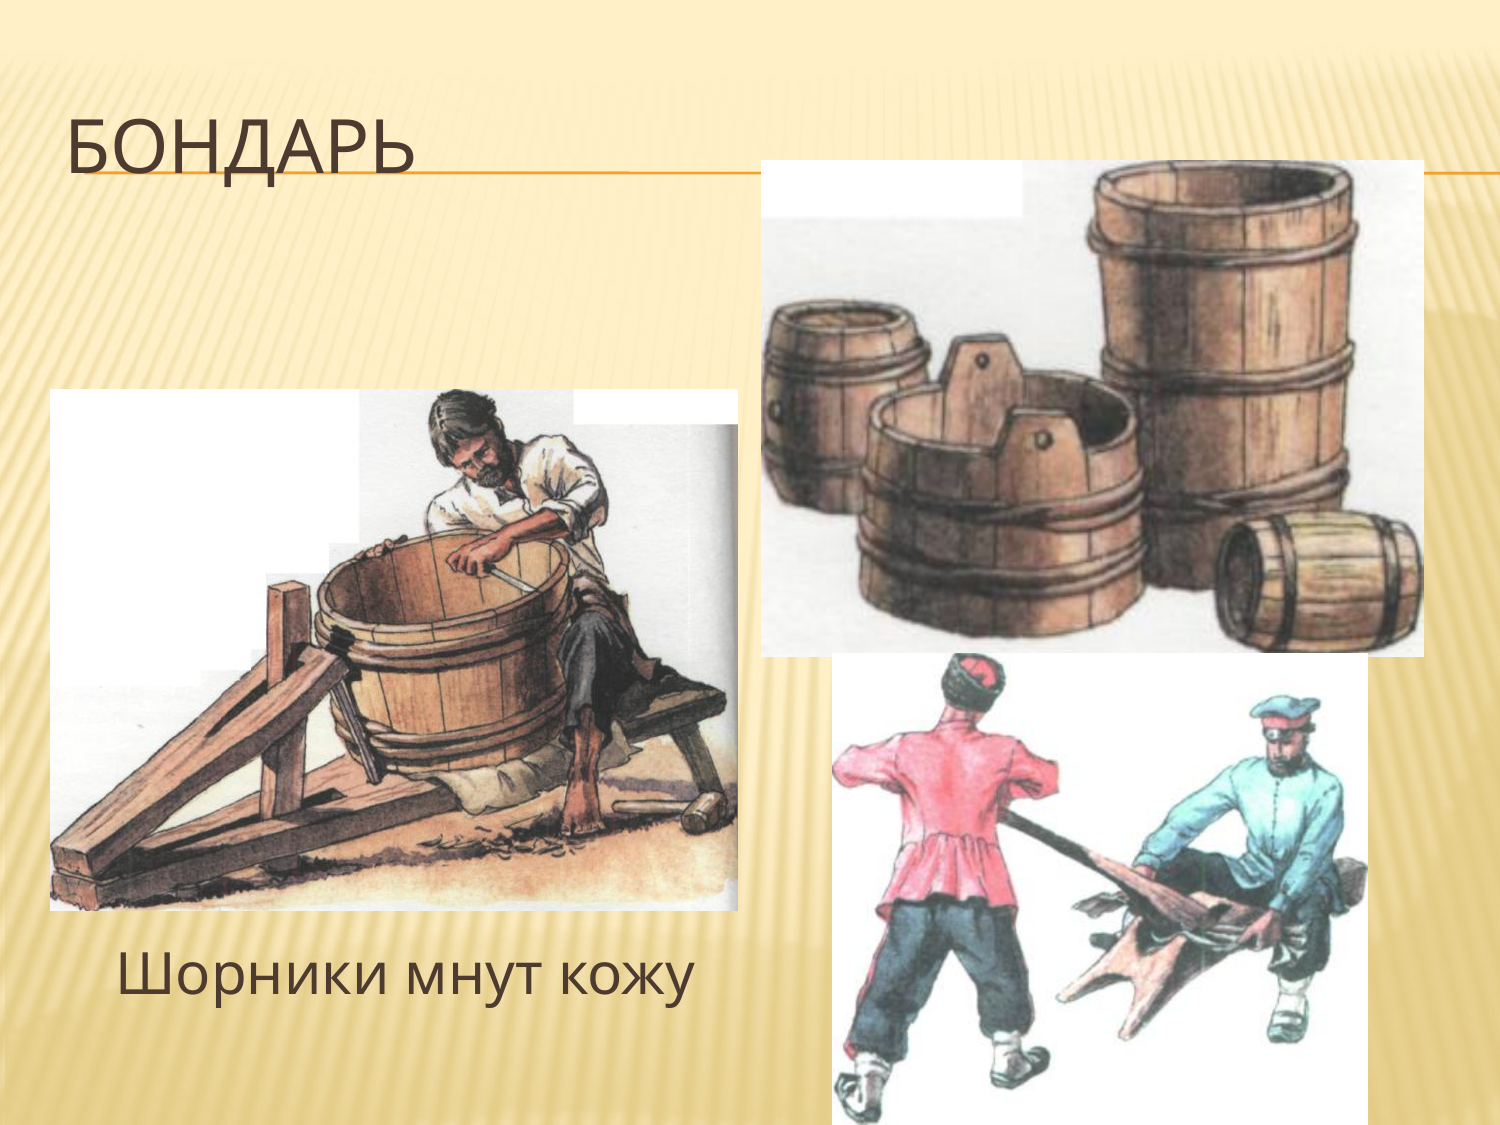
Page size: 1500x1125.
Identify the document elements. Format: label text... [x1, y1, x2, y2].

text_box Шорники мнут кожу [100, 928, 739, 1083]
title Бондарь [49, 75, 1475, 213]
picture [761, 160, 1424, 1125]
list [49, 388, 738, 912]
